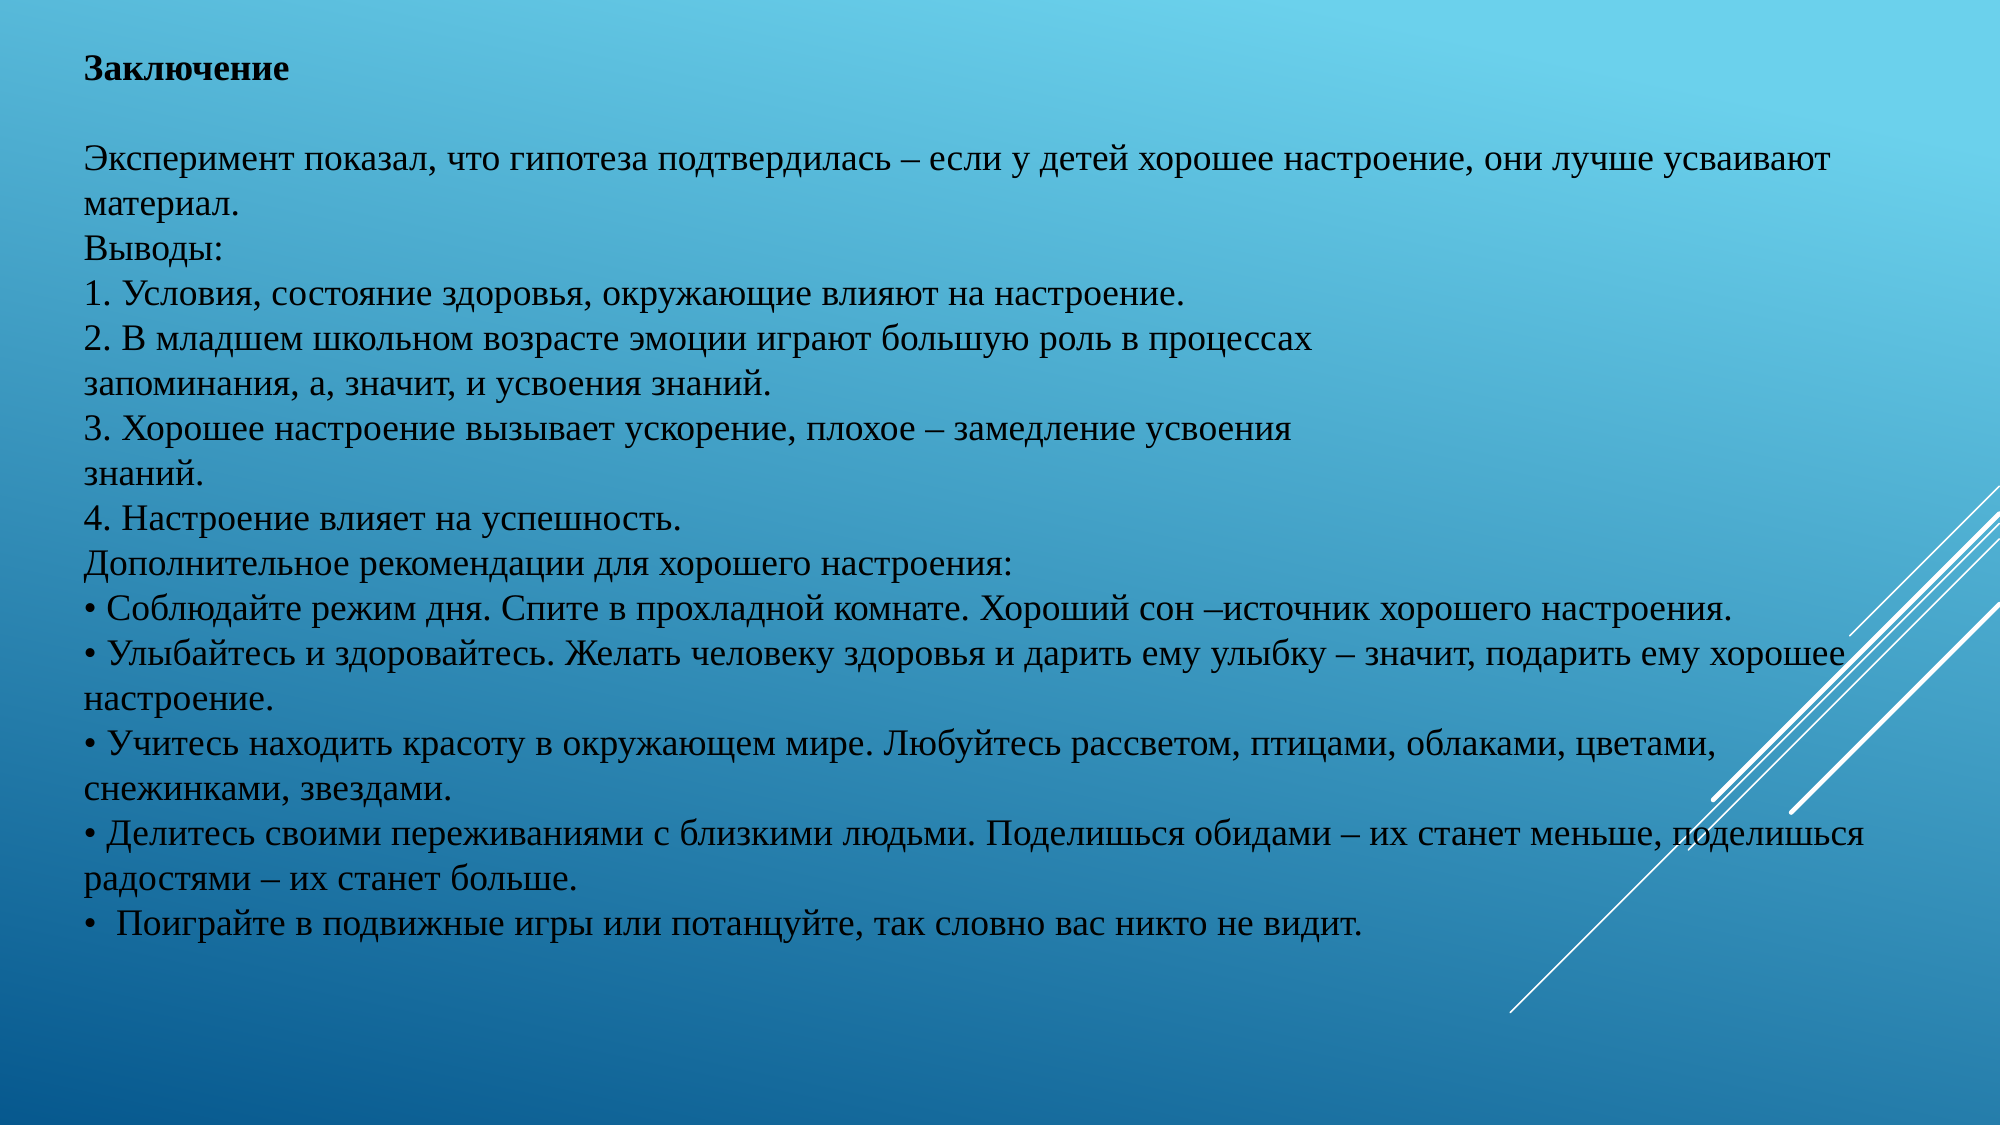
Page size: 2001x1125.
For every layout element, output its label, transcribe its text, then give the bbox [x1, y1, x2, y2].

text_box Заключение Эксперимент показал, что гипотеза подтвердилась – если у детей хорошее настроение, они лучше усваивают материал. Выводы: 1. Условия, состояние здоровья, окружающие влияют на настроение. 2. В младшем школьном возрасте эмоции играют большую роль в процессах запоминания, а, значит, и усвоения знаний. 3. Хорошее настроение вызывает ускорение, плохое – замедление усвоения знаний. 4. Настроение влияет на успешность. Дополнительное рекомендации для хорошего настроения: • Соблюдайте режим дня. Спите в прохладной комнате. Хороший сон –источник хорошего настроения. • Улыбайтесь и здоровайтесь. Желать человеку здоровья и дарить ему улыбку – значит, подарить ему хорошее настроение. • Учитесь находить красоту в окружающем мире. Любуйтесь рассветом, птицами, облаками, цветами, снежинками, звездами. • Делитесь своими переживаниями с близкими людьми. Поделишься обидами – их станет меньше, поделишься радостями – их станет больше. • Поиграйте в подвижные игры или потанцуйте, так словно вас никто не видит. [69, 35, 1896, 950]
